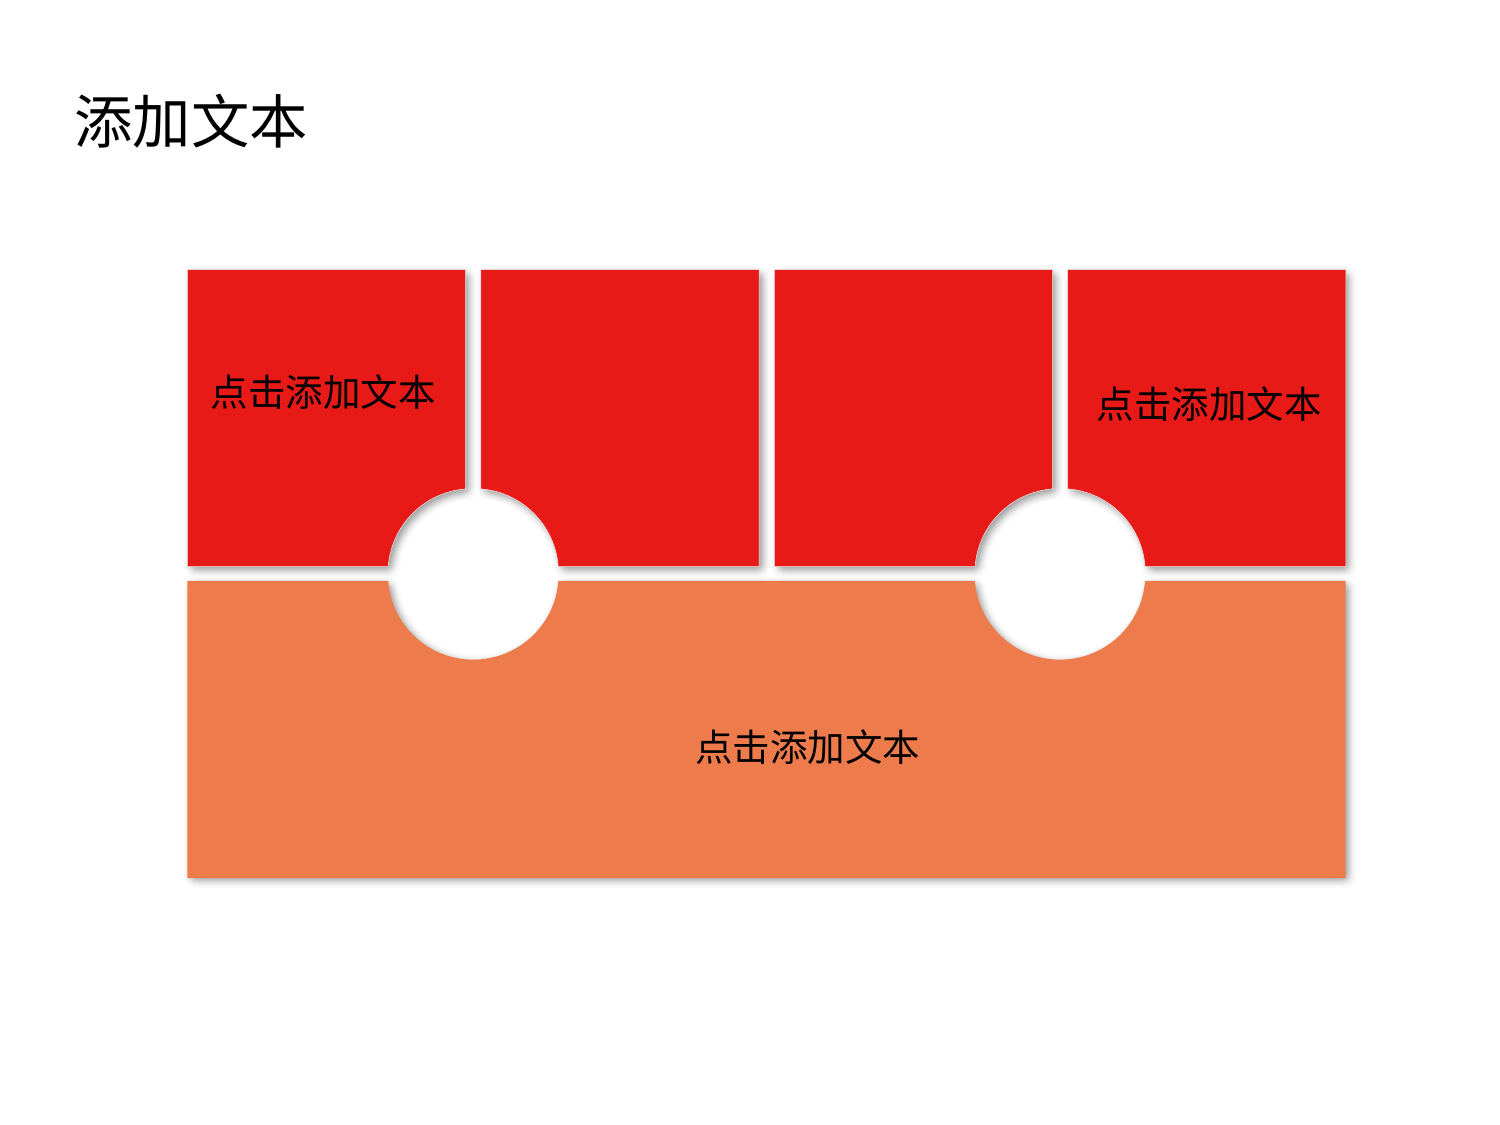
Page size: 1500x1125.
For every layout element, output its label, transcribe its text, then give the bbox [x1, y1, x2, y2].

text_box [187, 269, 1346, 879]
text_box 添加文本 [60, 78, 323, 163]
